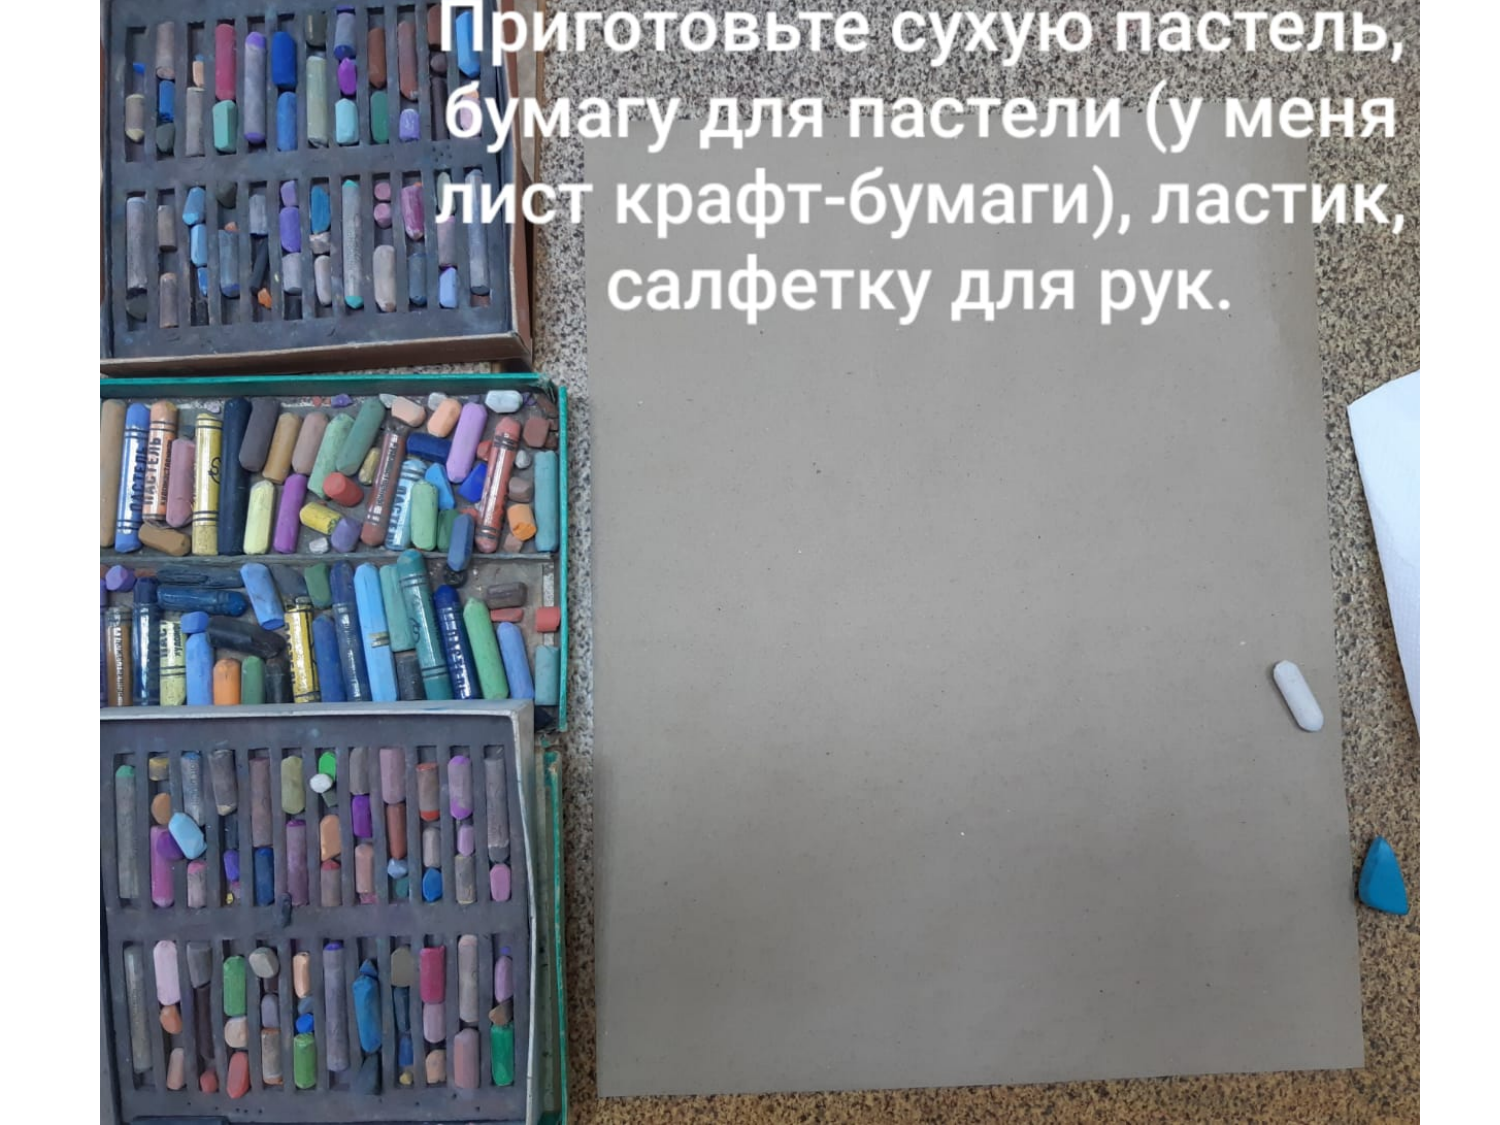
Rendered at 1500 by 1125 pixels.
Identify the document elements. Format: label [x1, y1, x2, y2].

picture [100, 0, 1420, 1125]
